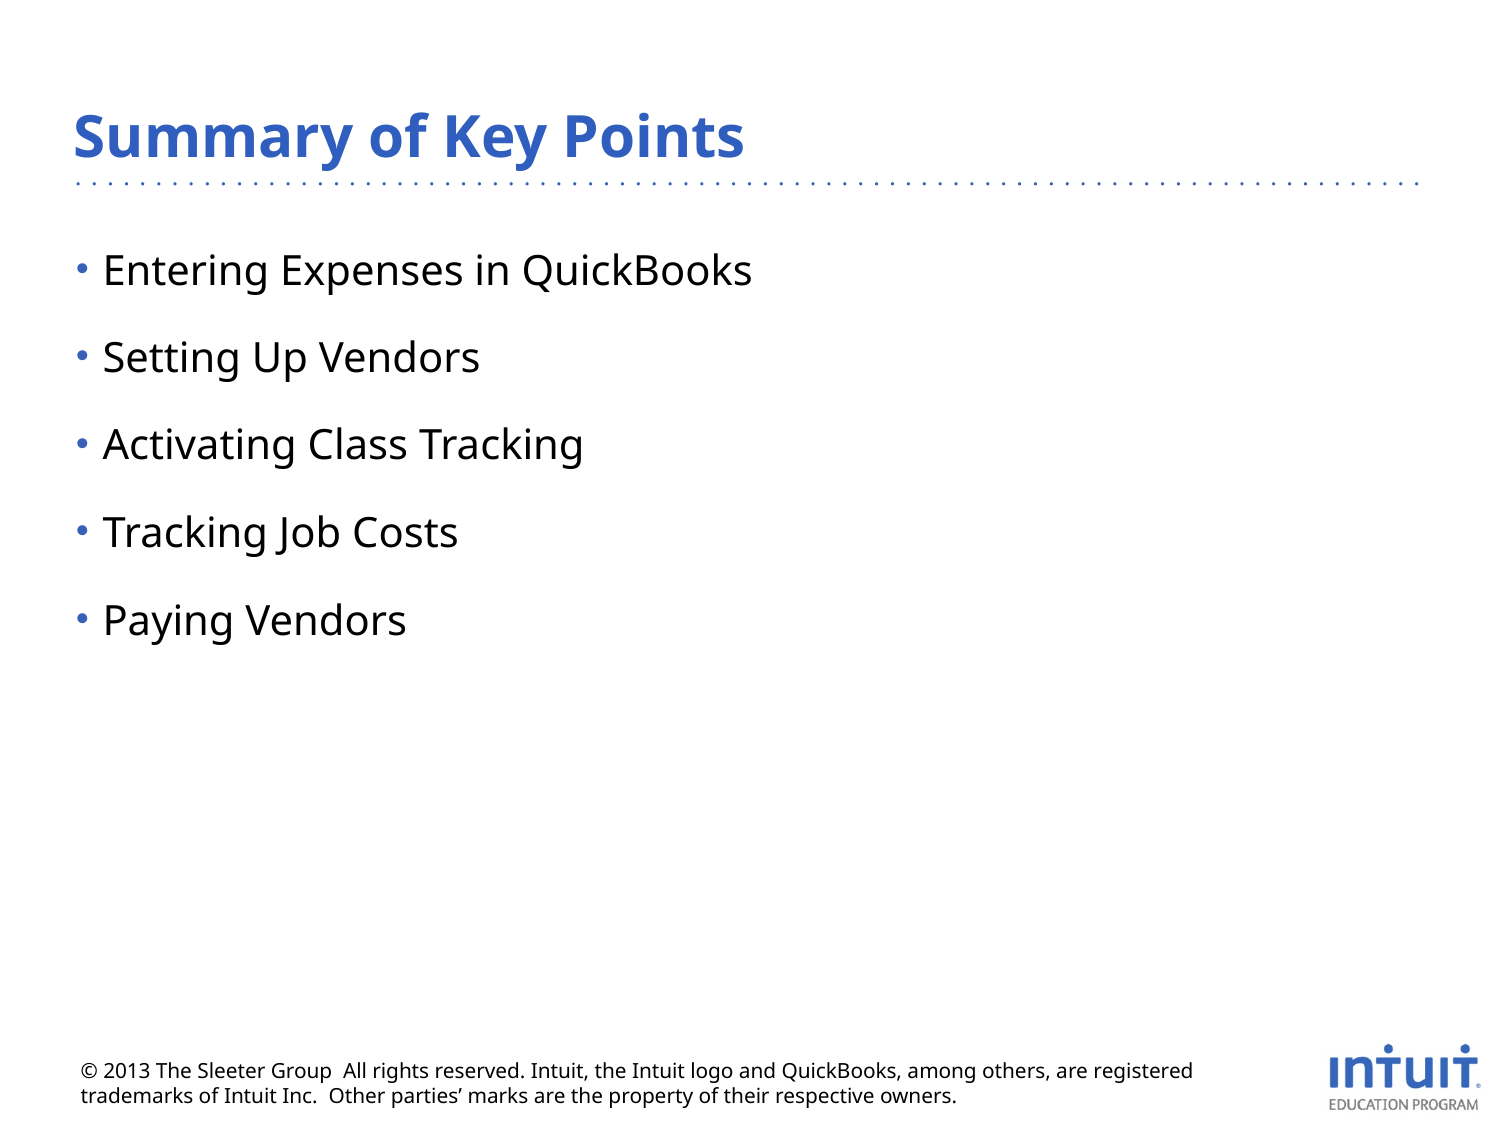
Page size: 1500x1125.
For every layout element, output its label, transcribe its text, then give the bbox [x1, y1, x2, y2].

picture [1325, 1039, 1485, 1116]
list Entering Expenses in QuickBooks Setting Up Vendors Activating Class Tracking Tracking Job Costs Paying Vendors [75, 235, 1424, 1012]
title Summary of Key Points [73, 62, 1424, 169]
